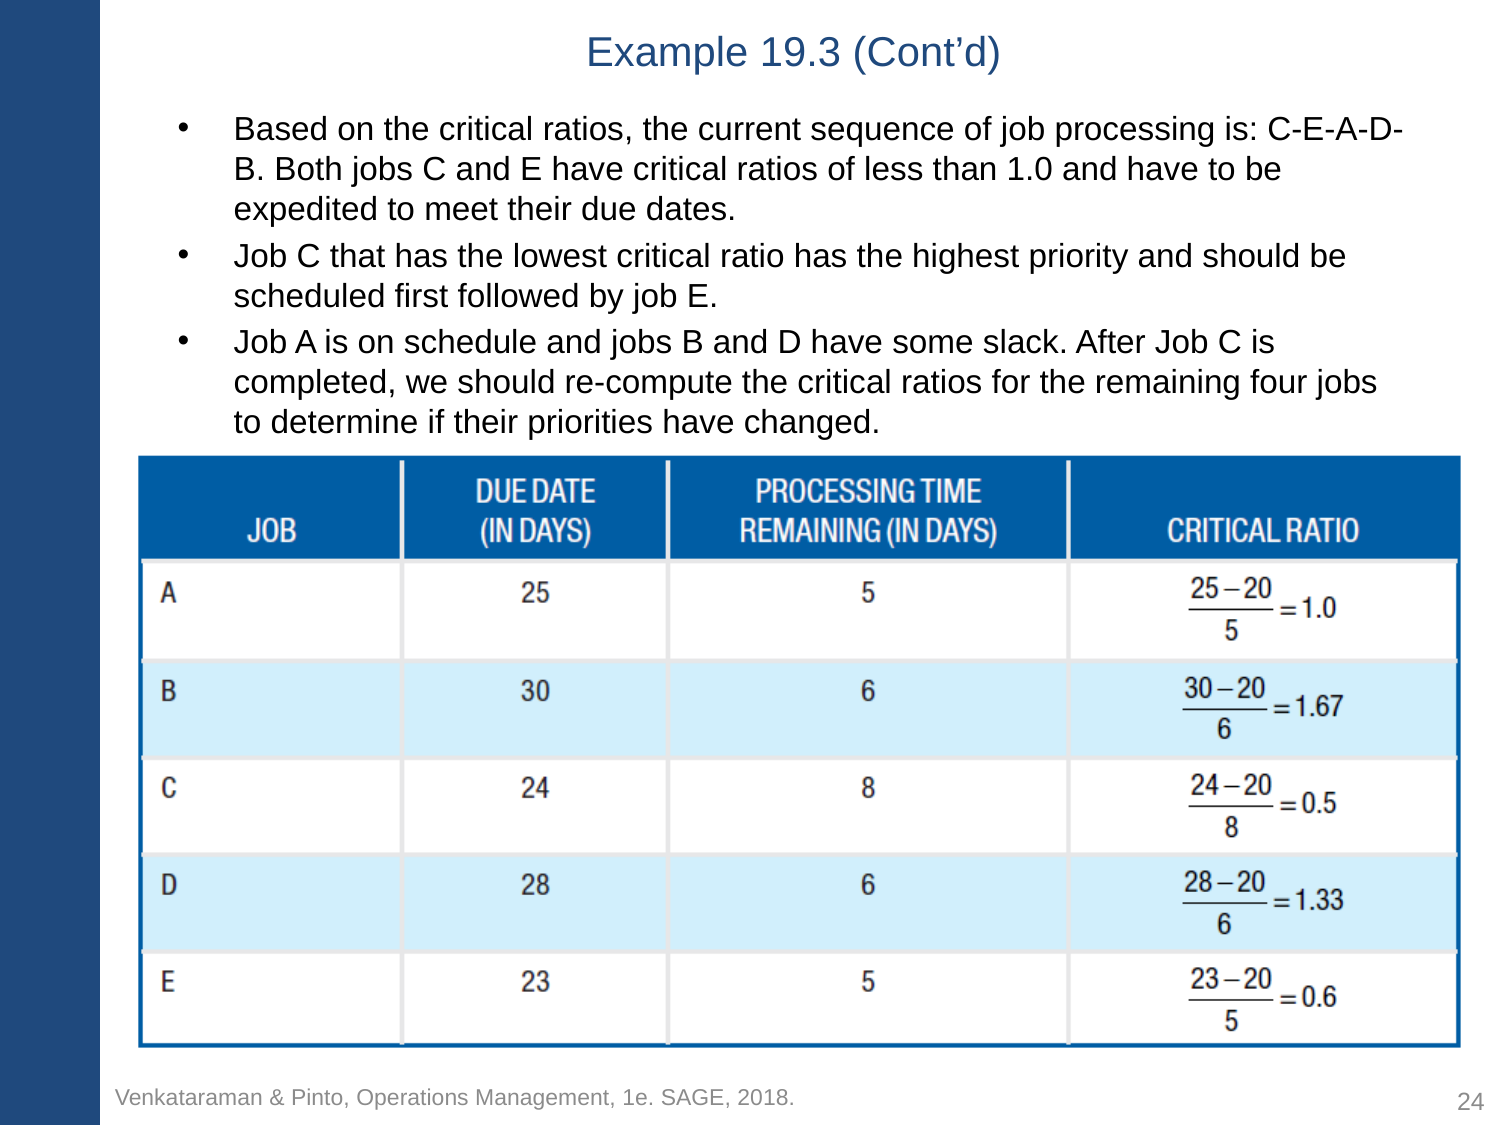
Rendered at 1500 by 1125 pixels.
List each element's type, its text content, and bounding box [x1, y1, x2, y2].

list Based on the critical ratios, the current sequence of job processing is: C-E-A-D-B. Both jobs C and E have critical ratios of less than 1.0 and have to be expedited to meet their due dates. Job C that has the lowest critical ratio has the highest priority and should be scheduled first followed by job E. Job A is on schedule and jobs B and D have some slack. After Job C is completed, we should re-compute the critical ratios for the remaining four jobs to determine if their priorities have changed. [162, 99, 1425, 452]
slide_number 24 [1437, 1074, 1500, 1125]
picture [137, 453, 1470, 1057]
footer Venkataraman & Pinto, Operations Management, 1e. SAGE, 2018. [99, 1074, 1250, 1125]
title Example 19.3 (Cont’d) [162, 12, 1425, 88]
